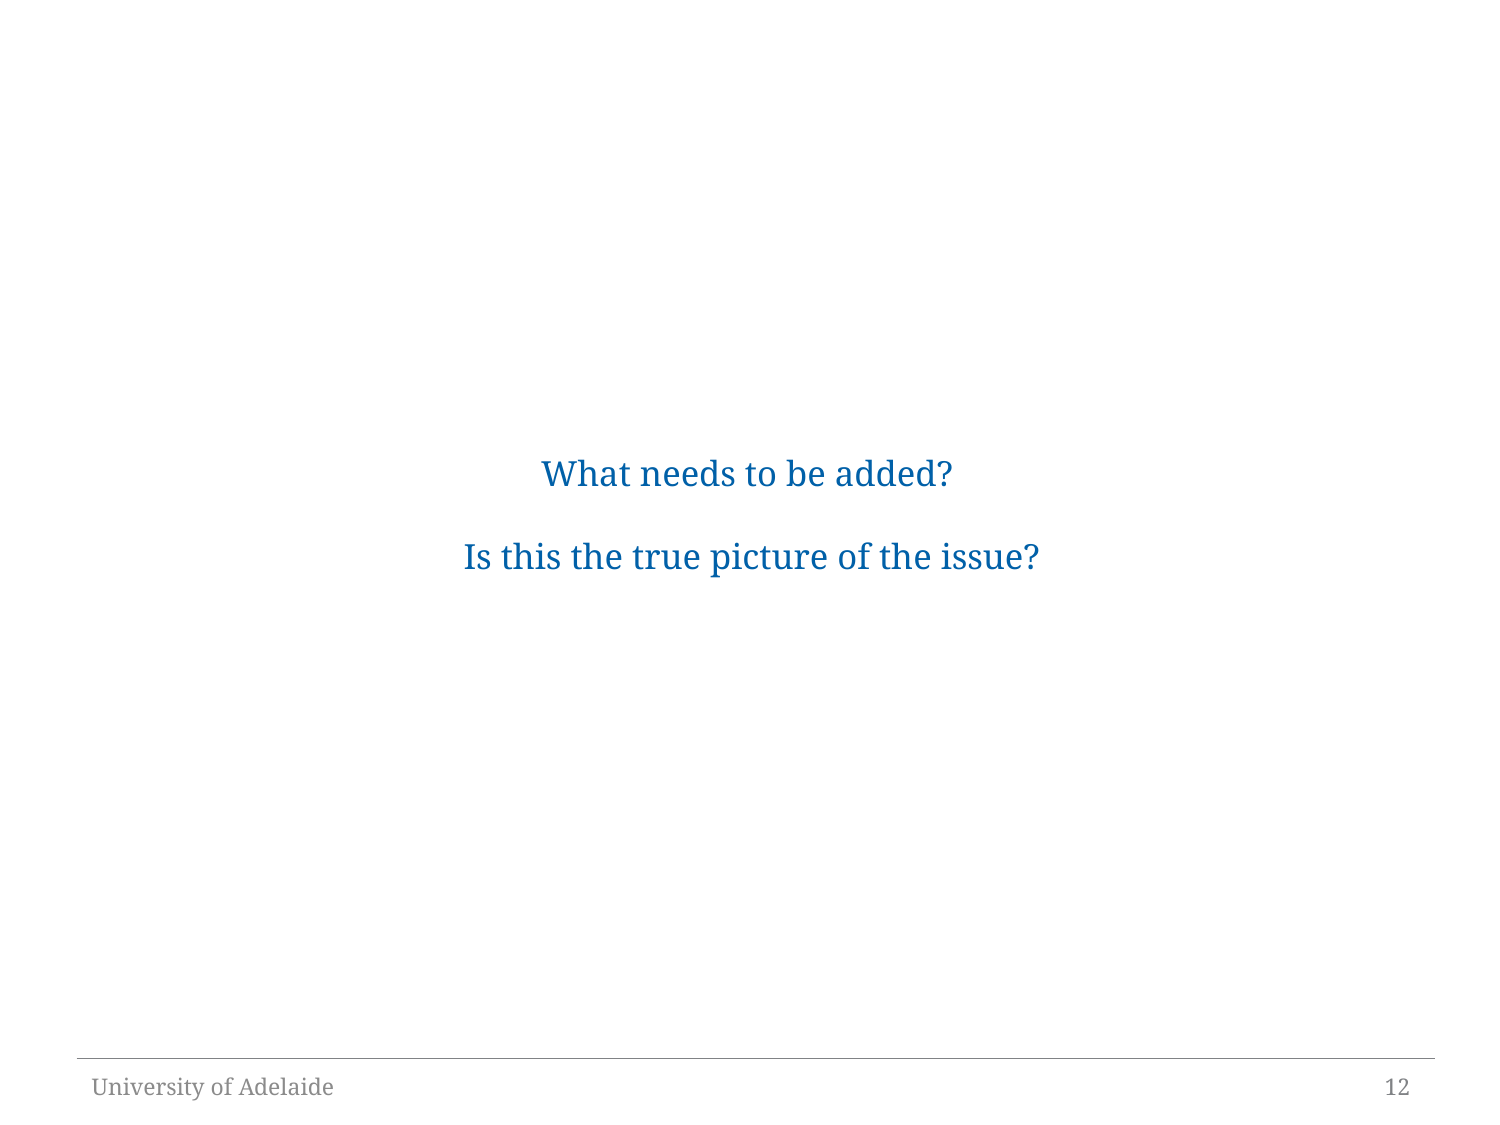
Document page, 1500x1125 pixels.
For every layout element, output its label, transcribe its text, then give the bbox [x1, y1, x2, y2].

slide_number 12 [1074, 1057, 1425, 1118]
footer University of Adelaide [76, 1057, 552, 1118]
title What needs to be added? Is this the true picture of the issue? [76, 444, 1427, 584]
